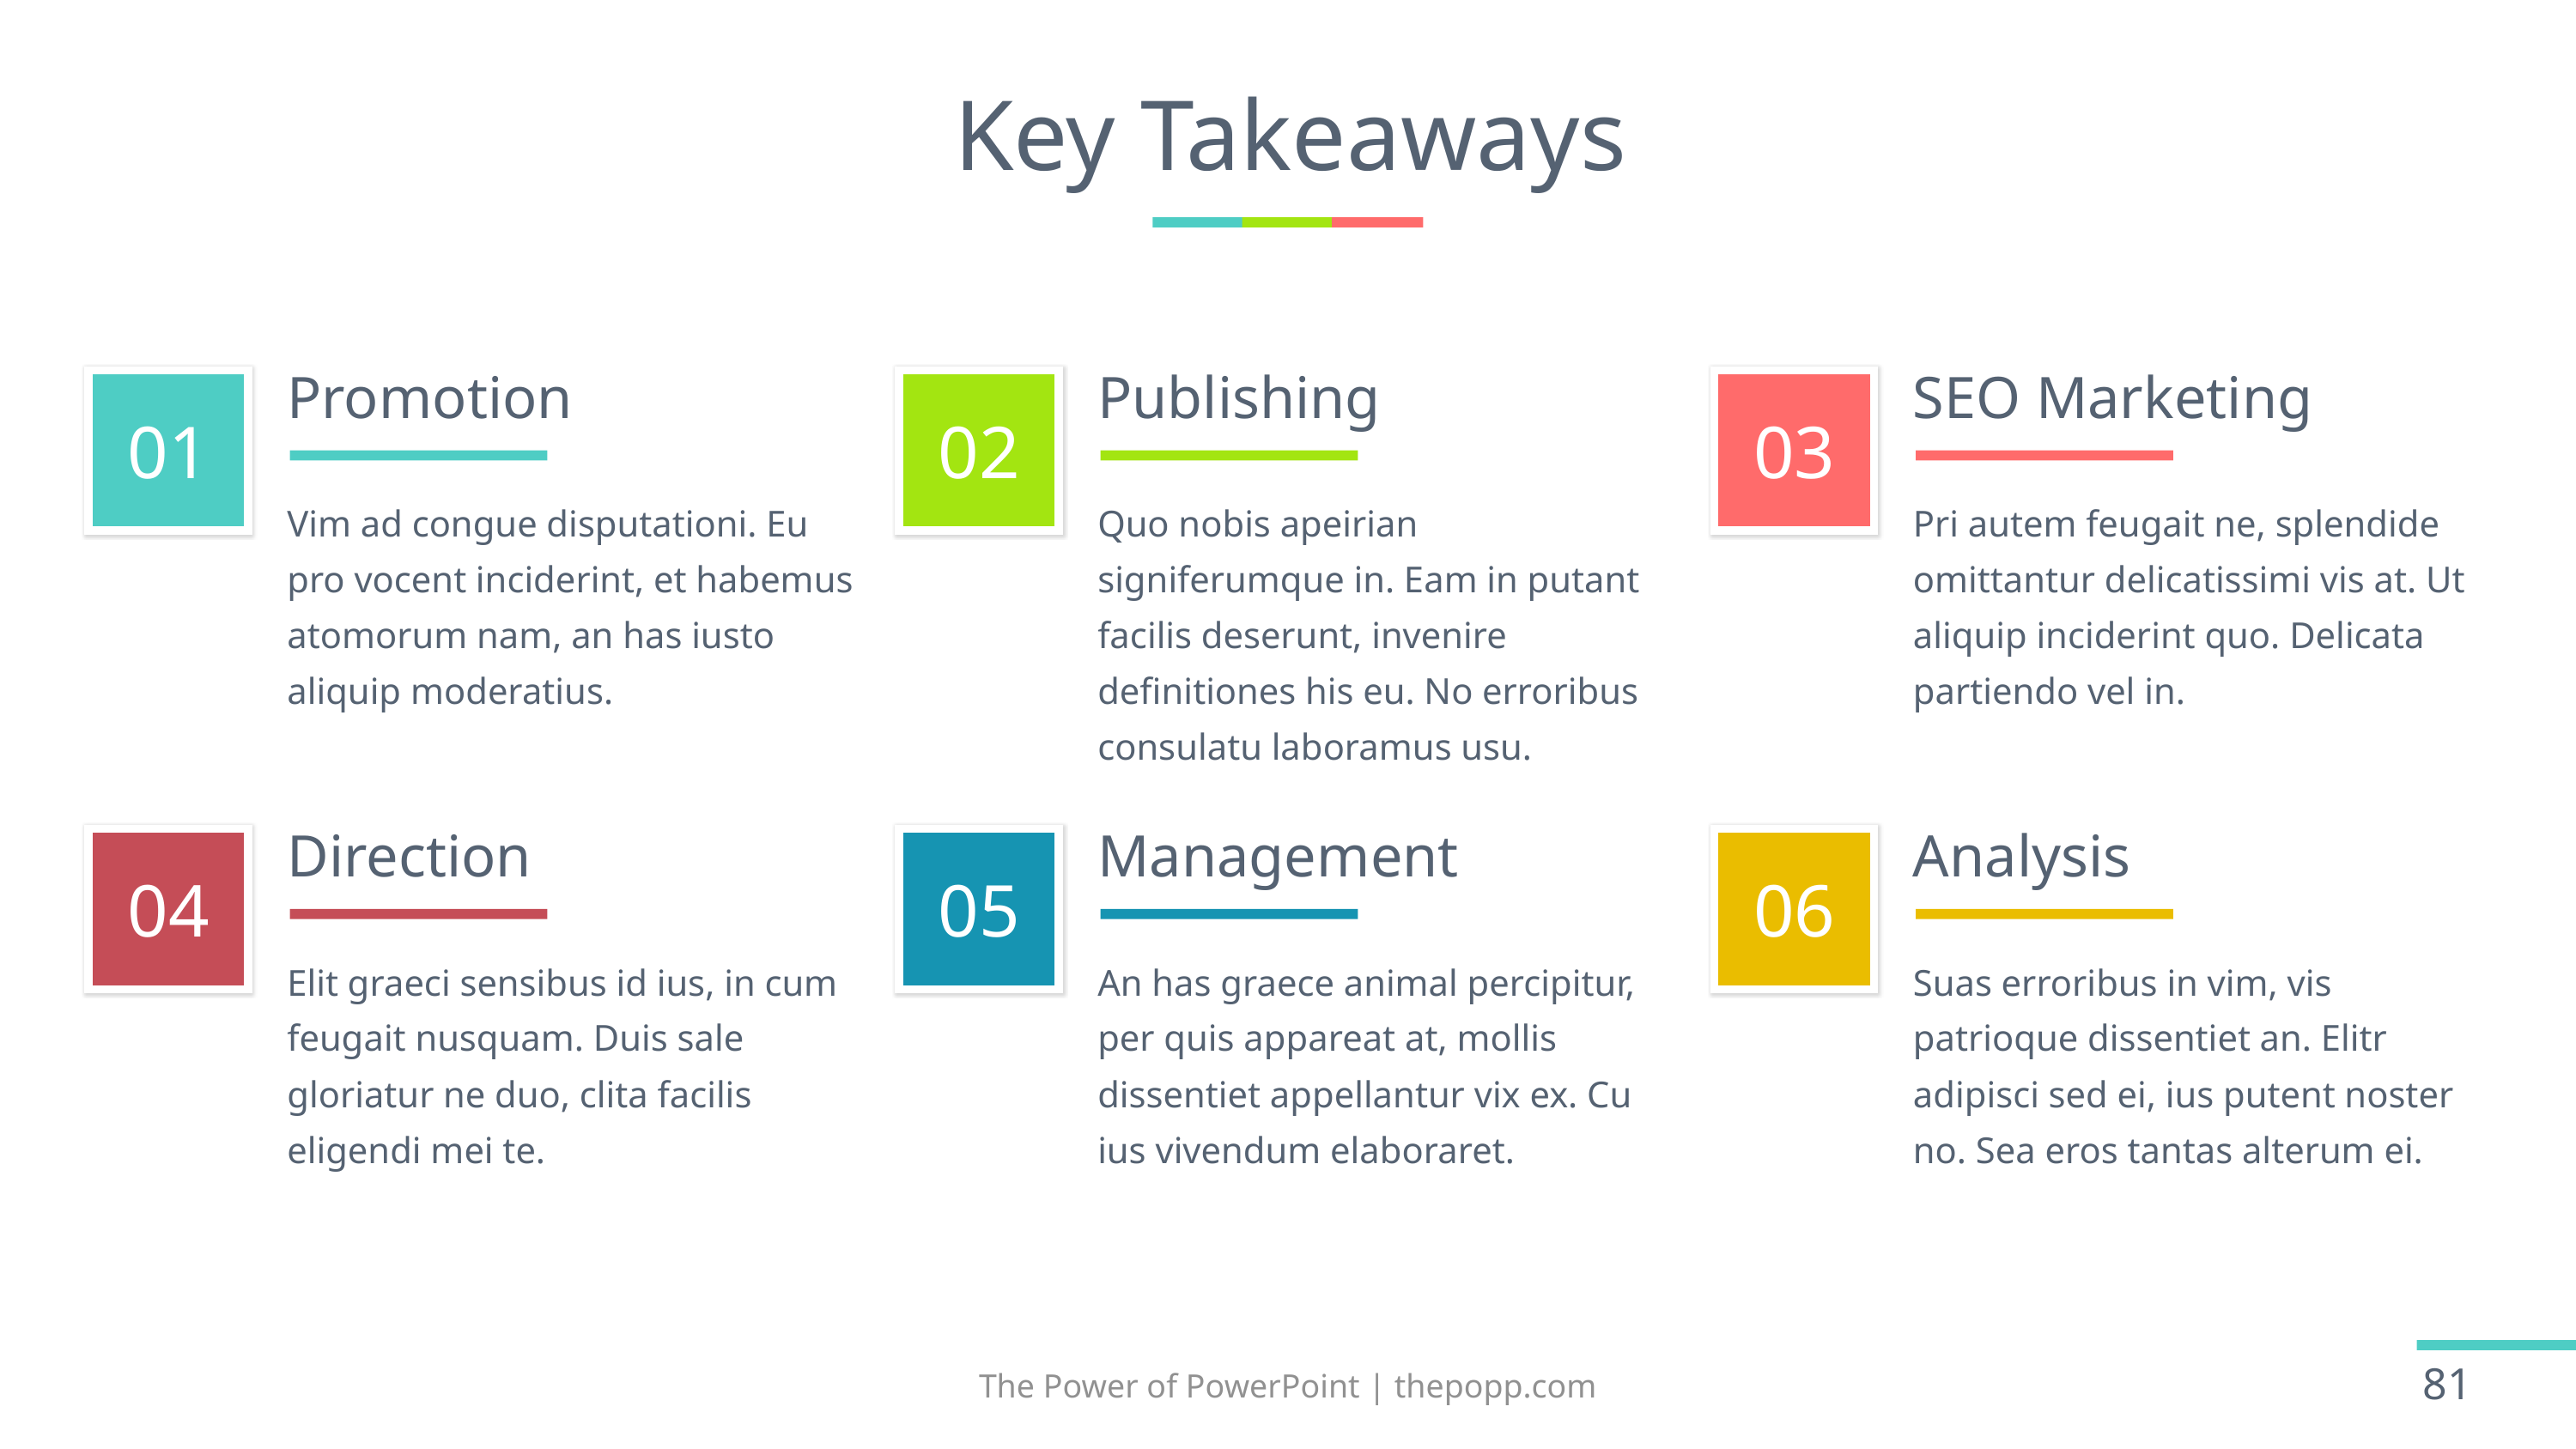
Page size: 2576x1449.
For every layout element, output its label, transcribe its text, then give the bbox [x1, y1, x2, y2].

list Promotion [274, 343, 873, 448]
list Quo nobis apeirian signiferumque in. Eam in putant facilis deserunt, invenire definitiones his eu. No erroribus consulatu laboramus usu. [1084, 482, 1684, 772]
slide_number 81 [2409, 1351, 2576, 1421]
list Vim ad congue disputationi. Eu pro vocent inciderint, et habemus atomorum nam, an has iusto aliquip moderatius. [274, 482, 873, 772]
list Pri autem feugait ne, splendide omittantur delicatissimi vis at. Ut aliquip inciderint quo. Delicata partiendo vel in. [1899, 482, 2500, 772]
list Suas erroribus in vim, vis patrioque dissentiet an. Elitr adipisci sed ei, ius putent noster no. Sea eros tantas alterum ei. [1899, 940, 2500, 1231]
list Elit graeci sensibus id ius, in cum feugait nusquam. Duis sale gloriatur ne duo, clita facilis eligendi mei te. [274, 940, 873, 1231]
list Management [1084, 801, 1684, 907]
title Key Takeaways [69, 49, 2512, 230]
footer The Power of PowerPoint | thepopp.com [853, 1349, 1723, 1427]
list Analysis [1899, 801, 2500, 907]
list Direction [274, 801, 873, 907]
list Publishing [1084, 343, 1684, 448]
list An has graece animal percipitur, per quis appareat at, mollis dissentiet appellantur vix ex. Cu ius vivendum elaboraret. [1084, 940, 1684, 1231]
list SEO Marketing [1899, 343, 2500, 448]
